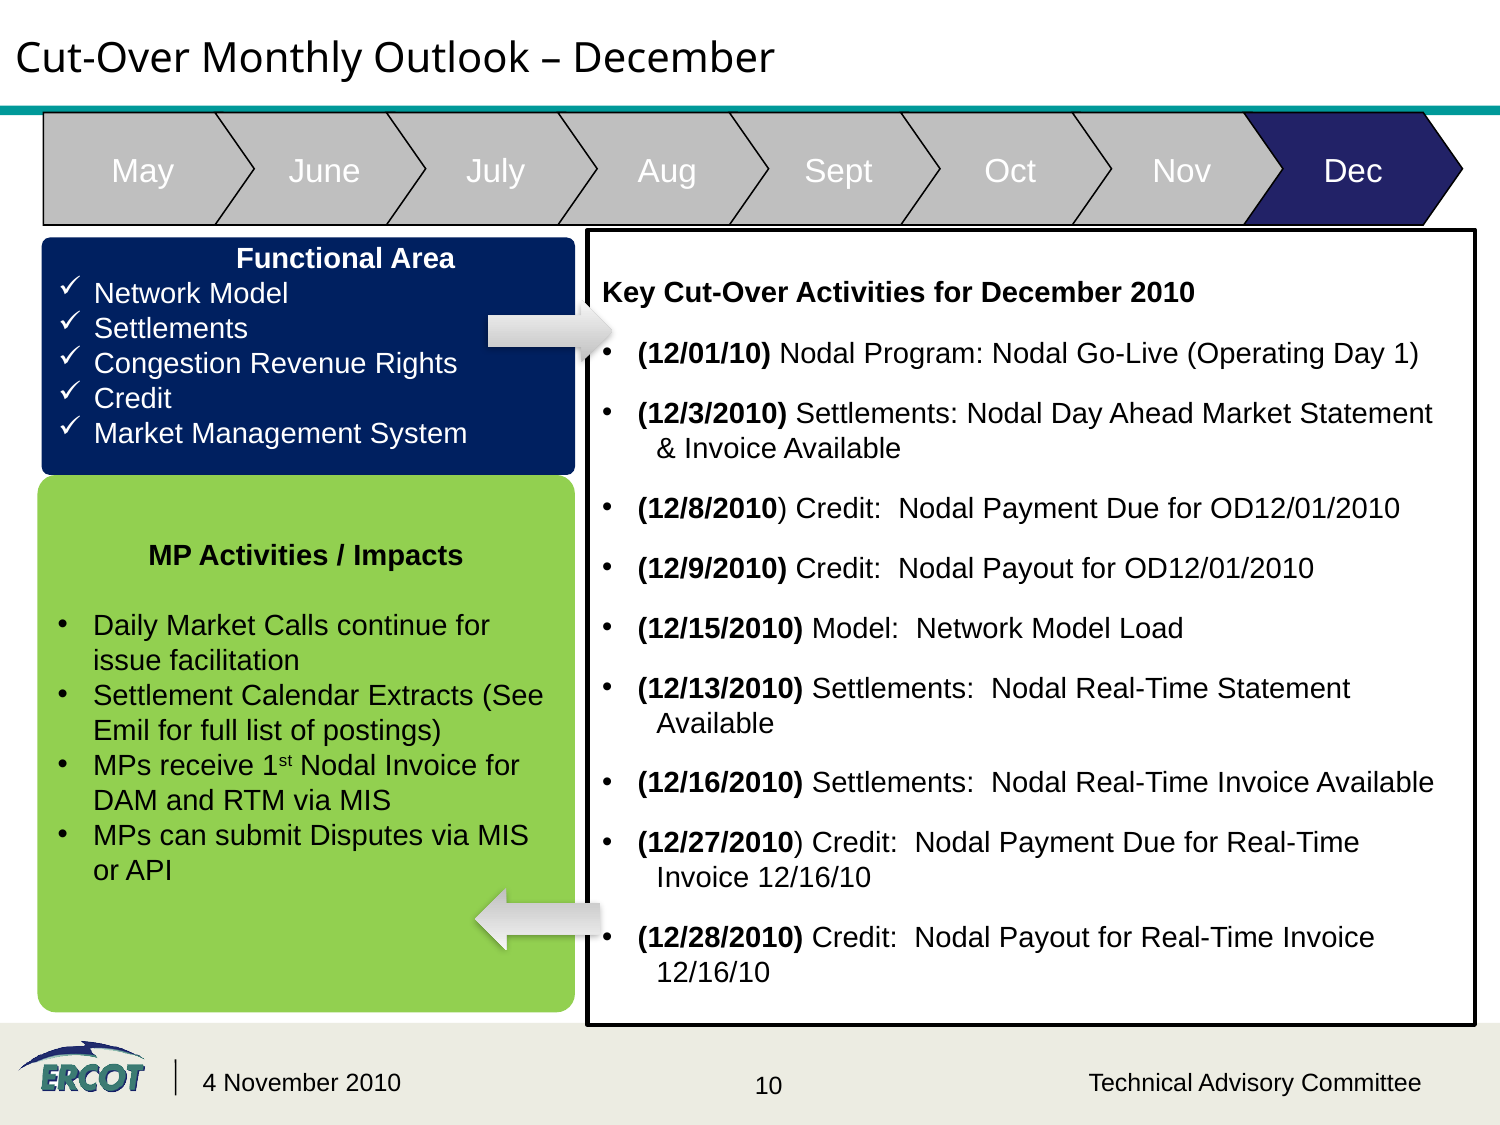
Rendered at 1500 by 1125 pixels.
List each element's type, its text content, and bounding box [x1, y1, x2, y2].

footer Technical Advisory Committee [1012, 1059, 1438, 1125]
text_box Functional Area Network Model Settlements Congestion Revenue Rights Credit Market Management System [43, 234, 585, 457]
title Cut-Over Monthly Outlook – December [0, 0, 1476, 113]
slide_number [187, 1059, 538, 1125]
text_box Key Cut-Over Activities for December 2010 (12/01/10) Nodal Program: Nodal Go-Live (Operating Day 1) (12/3/2010) Settlements: Nodal Day Ahead Market Statement & Invoice Available (12/8/2010) Credit: Nodal Payment Due for OD12/01/2010 (12/9/2010) Credit: Nodal Payout for OD12/01/2010 (12/15/2010) Model: Network Model Load (12/13/2010) Settlements: Nodal Real-Time Statement Available (12/16/2010) Settlements: Nodal Real-Time Invoice Available (12/27/2010) Credit: Nodal Payment Due for Real-Time Invoice 12/16/10 (12/28/2010) Credit: Nodal Payout for Real-Time Invoice 12/16/10 [585, 228, 1477, 1027]
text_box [43, 112, 1463, 226]
text_box MP Activities / Impacts Daily Market Calls continue for issue facilitation Settlement Calendar Extracts (See Emil for full list of postings) MPs receive 1st Nodal Invoice for DAM and RTM via MIS MPs can submit Disputes via MIS or API [35, 476, 578, 1015]
text_box [39, 238, 578, 478]
text_box [474, 887, 601, 951]
picture [10, 1031, 151, 1111]
text_box [487, 299, 613, 363]
